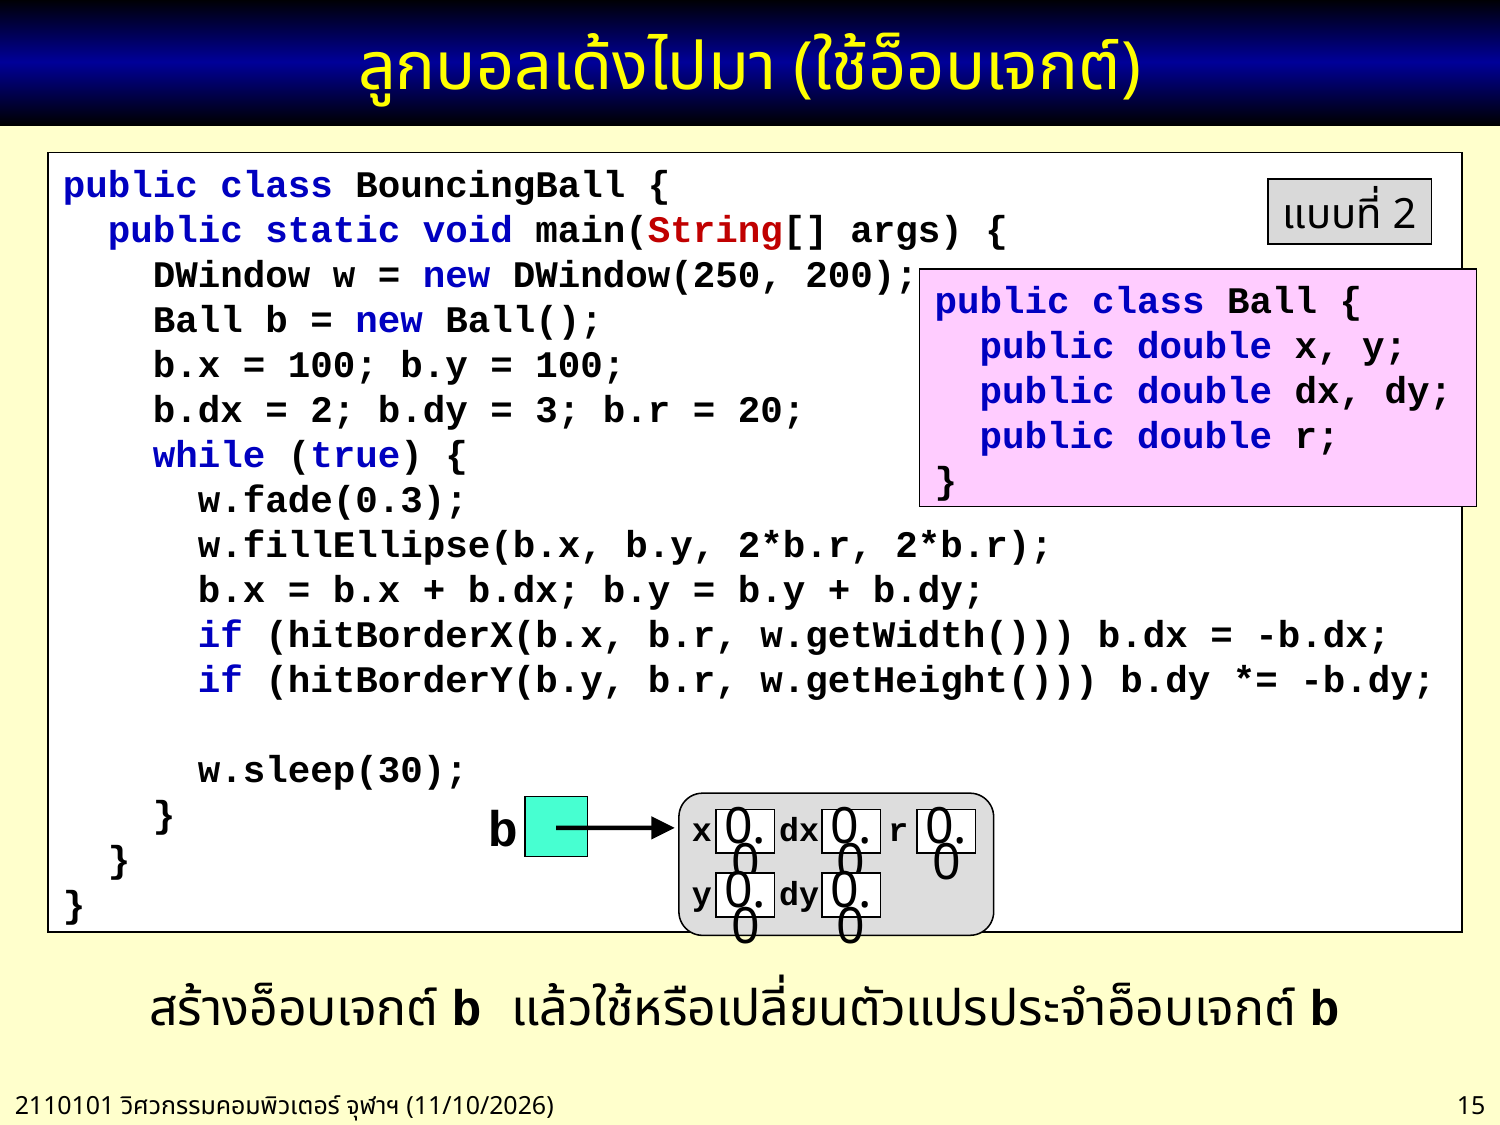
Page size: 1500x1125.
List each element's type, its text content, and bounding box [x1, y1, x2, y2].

title ลูกบอลเด้งไปมา (ใช้อ็อบเจกต์) [0, 0, 1500, 126]
text_box แบบที่ 2 [1267, 179, 1432, 244]
text_box public class BouncingBall { public static void main(String[] args) { DWindow w = new DWindow(250, 200); Ball b = new Ball(); b.x = 100; b.y = 100; b.dx = 2; b.dy = 3; b.r = 20; while (true) { w.fade(0.3); w.fillEllipse(b.x, b.y, 2*b.r, 2*b.r); b.x = b.x + b.dx; b.y = b.y + b.dy; if (hitBorderX(b.x, b.r, w.getWidth())) b.dx = -b.dx; if (hitBorderY(b.y, b.r, w.getHeight())) b.dy *= -b.dy; w.sleep(30); } } } [48, 152, 1462, 933]
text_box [480, 792, 994, 936]
text_box สร้างอ็อบเจกต์ b แล้วใช้หรือเปลี่ยนตัวแปรประจำอ็อบเจกต์ b [118, 967, 1401, 1043]
text_box public class Ball { public double x, y; public double dx, dy; public double r; } [919, 268, 1477, 507]
